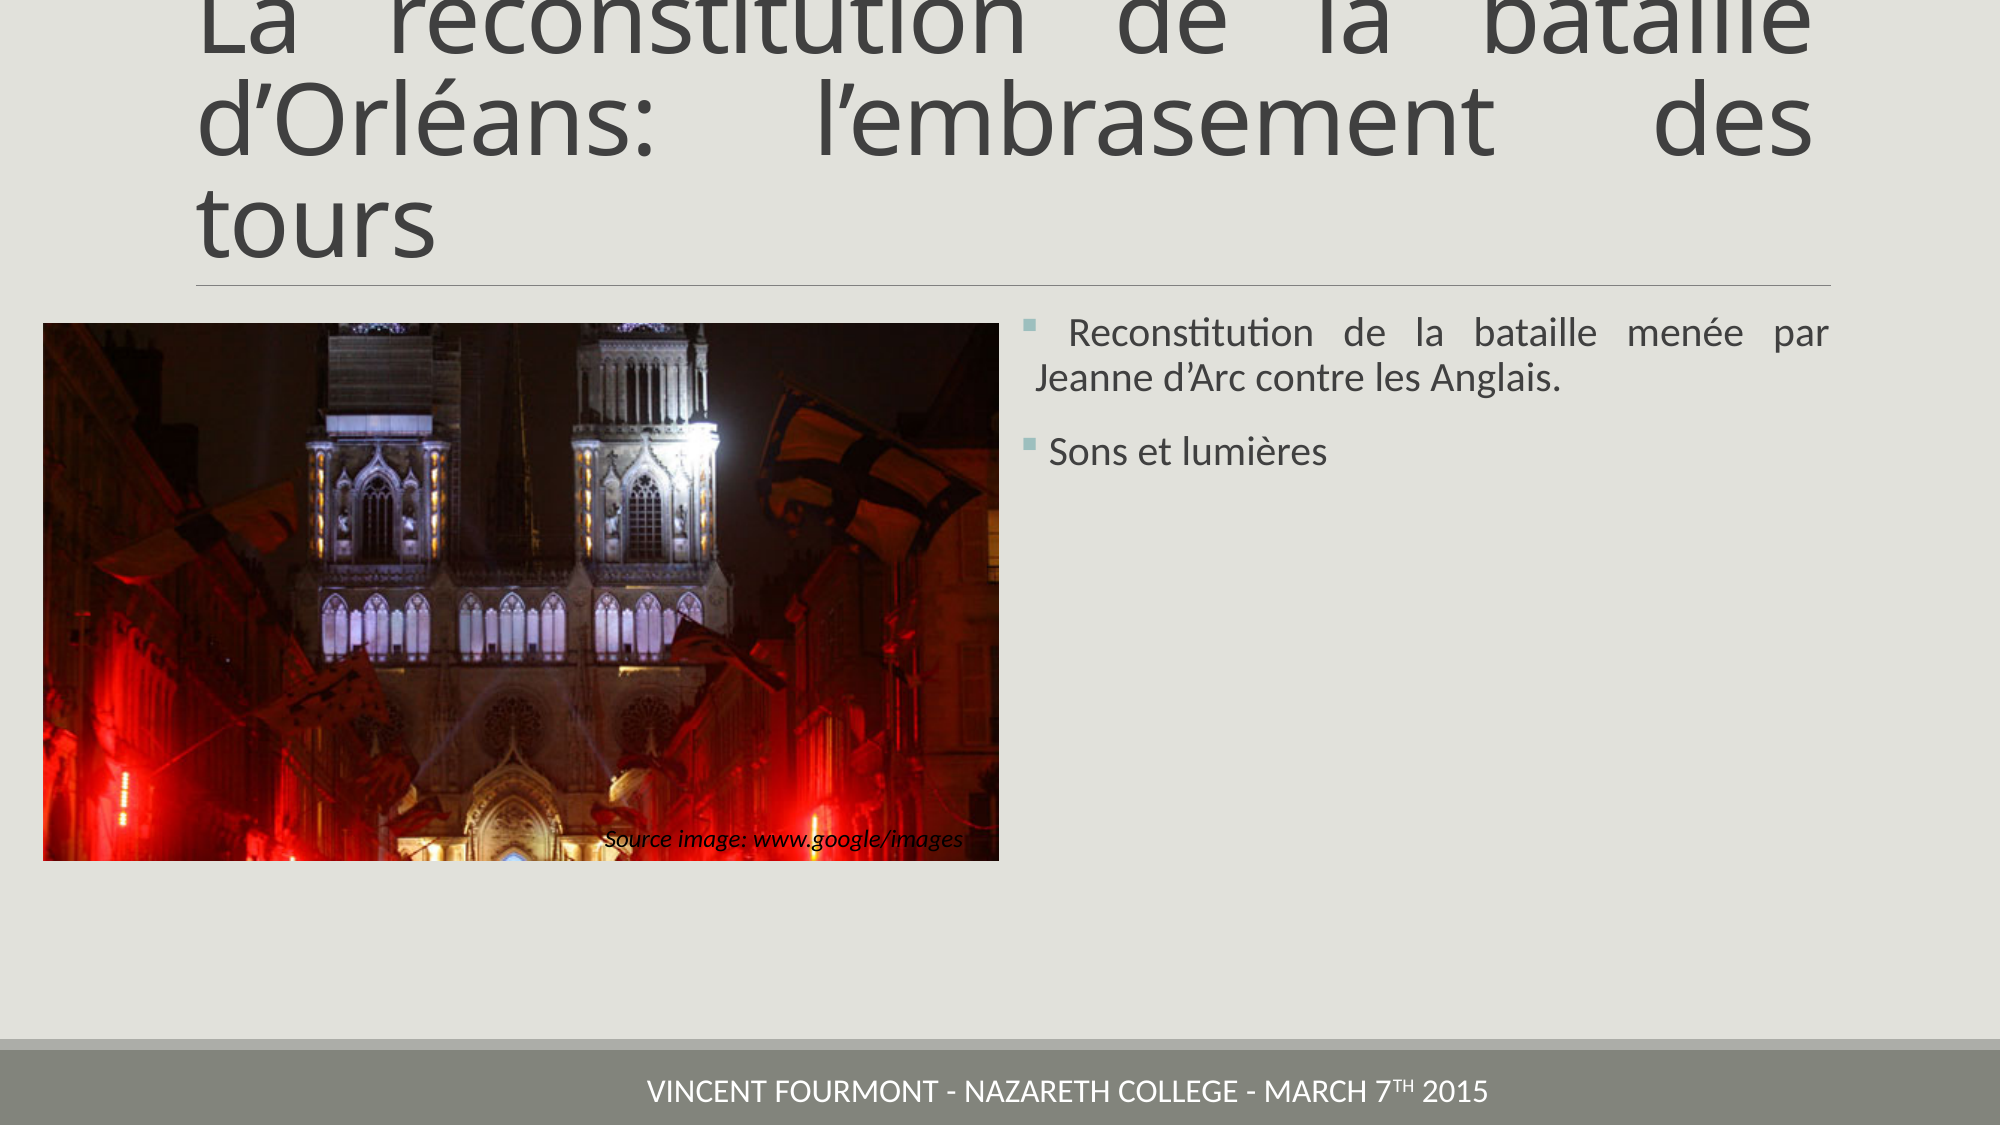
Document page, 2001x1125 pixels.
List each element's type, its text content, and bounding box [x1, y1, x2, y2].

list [42, 322, 1000, 862]
list Reconstitution de la bataille menée par Jeanne d’Arc contre les Anglais. Sons et lumières [1020, 302, 1830, 963]
title La reconstitution de la bataille d’Orléans: l’embrasement des tours [180, 47, 1830, 285]
footer Vincent FOURMONT - Nazareth College - March 7th 2015 [604, 1059, 1532, 1120]
